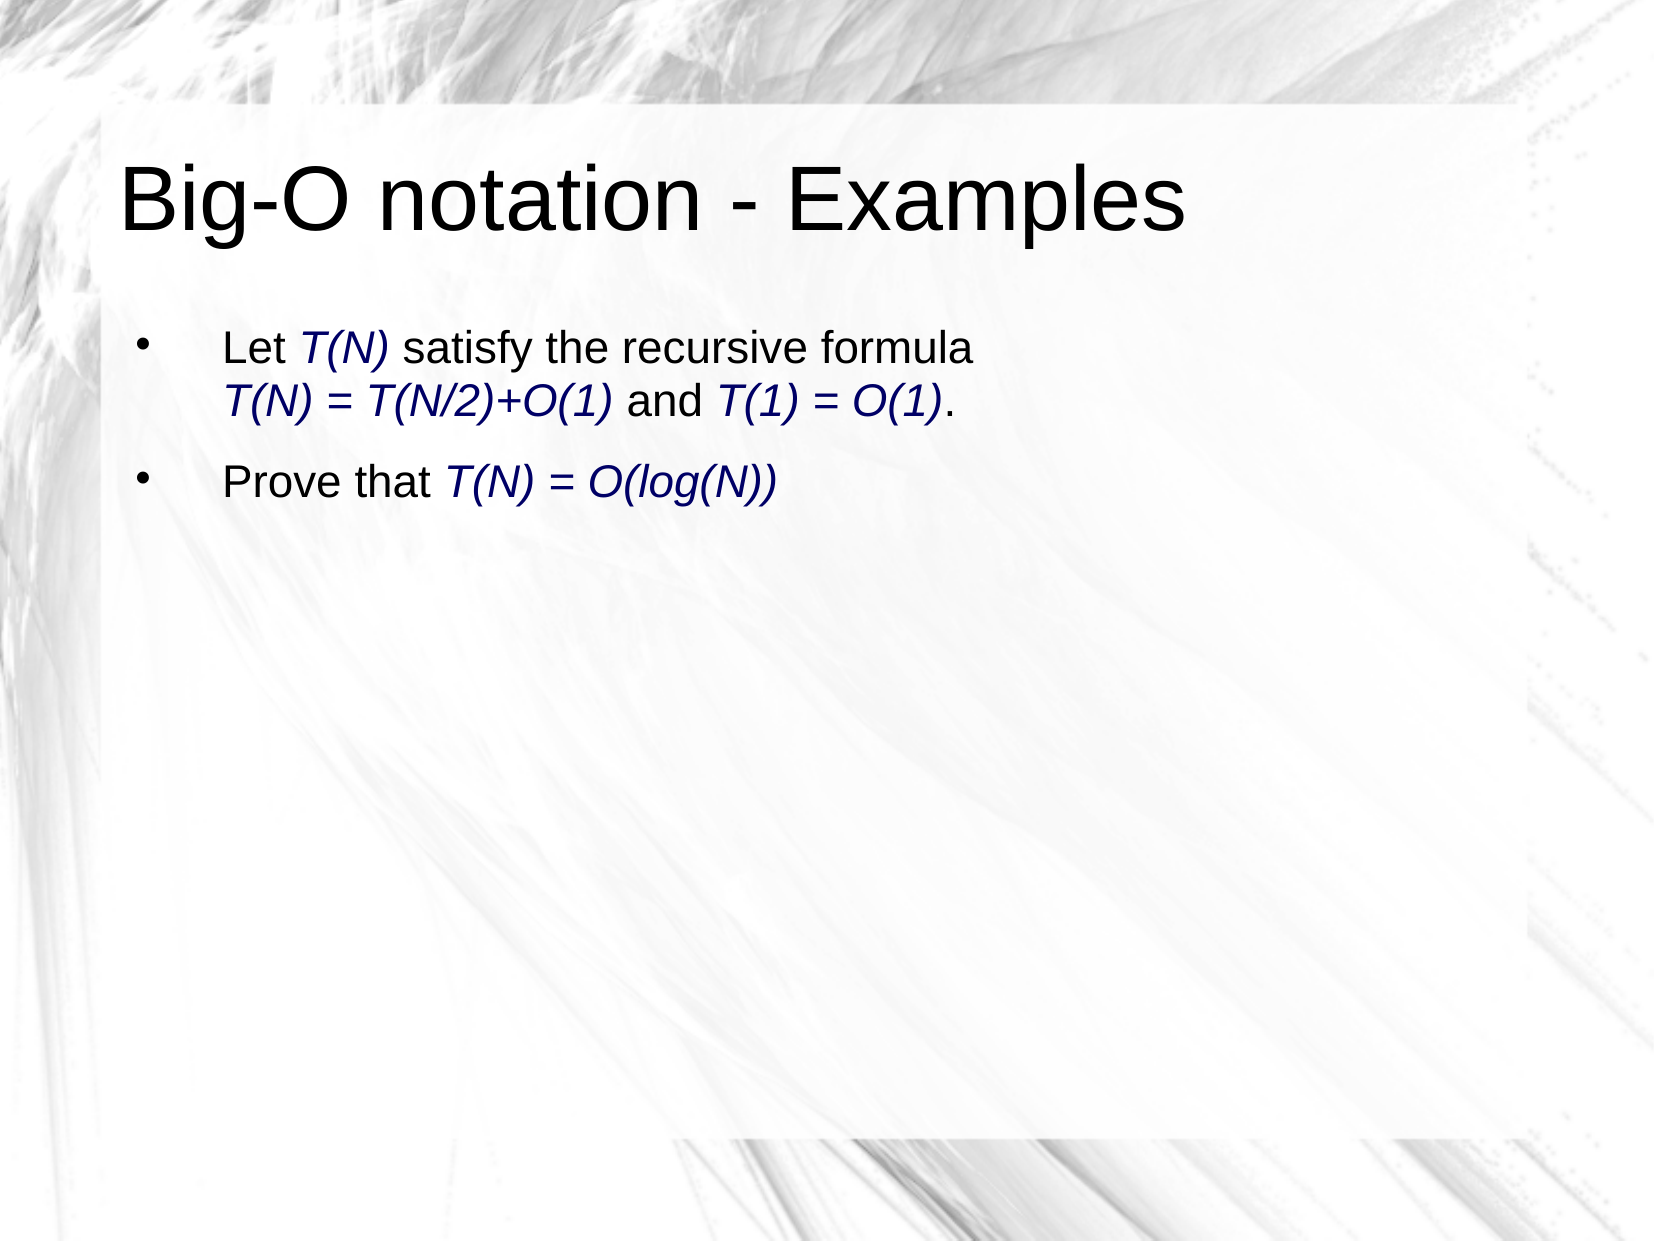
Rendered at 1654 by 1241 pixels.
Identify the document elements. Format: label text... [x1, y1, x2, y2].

picture [0, 0, 1654, 1241]
list Let T(N) satisfy the recursive formula T(N) = T(N/2)+O(1) and T(1) = O(1). Prove that T(N) = O(log(N)) [118, 319, 1571, 1109]
title Big-O notation - Examples [118, 112, 1506, 281]
